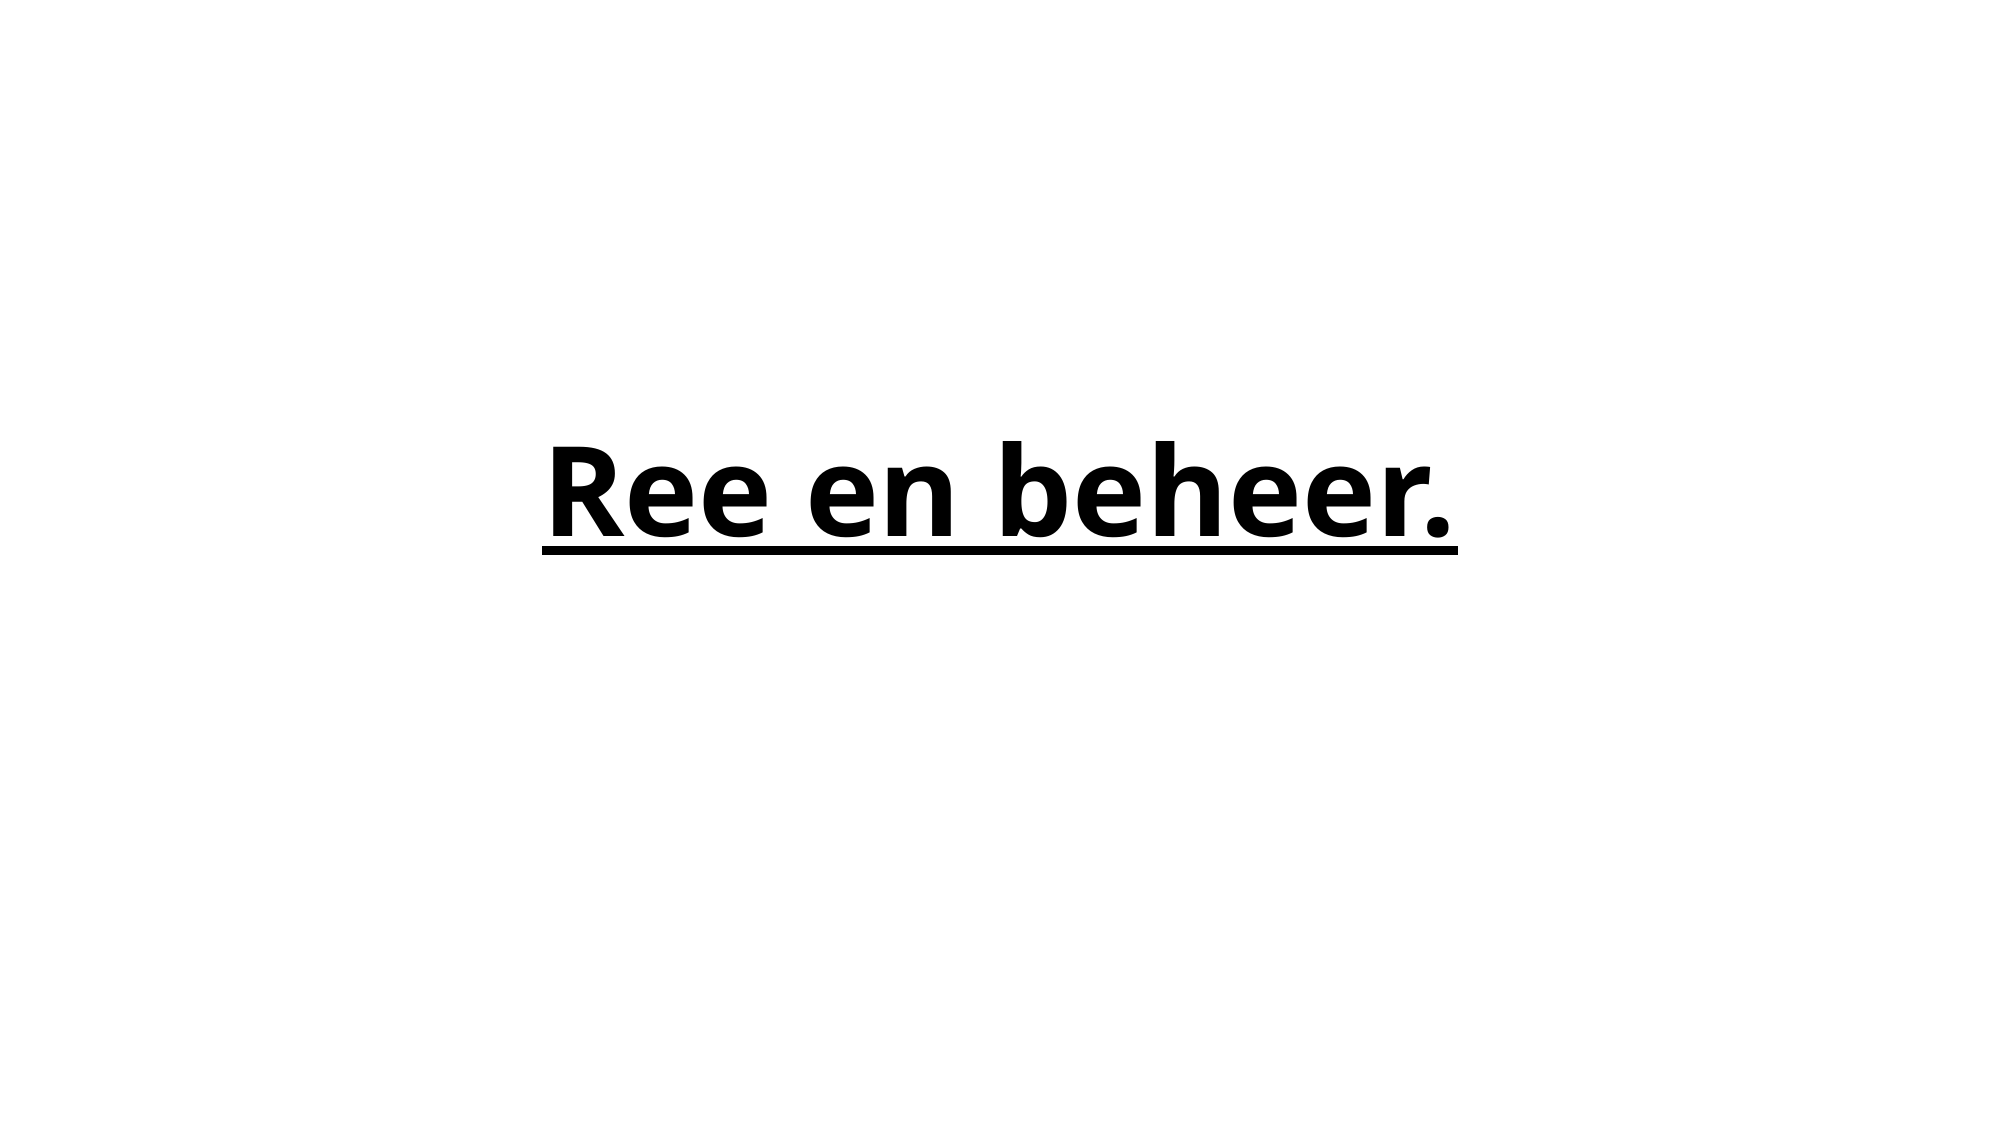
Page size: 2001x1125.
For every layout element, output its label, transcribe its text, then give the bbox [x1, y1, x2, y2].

title Ree en beheer. [249, 179, 1750, 572]
